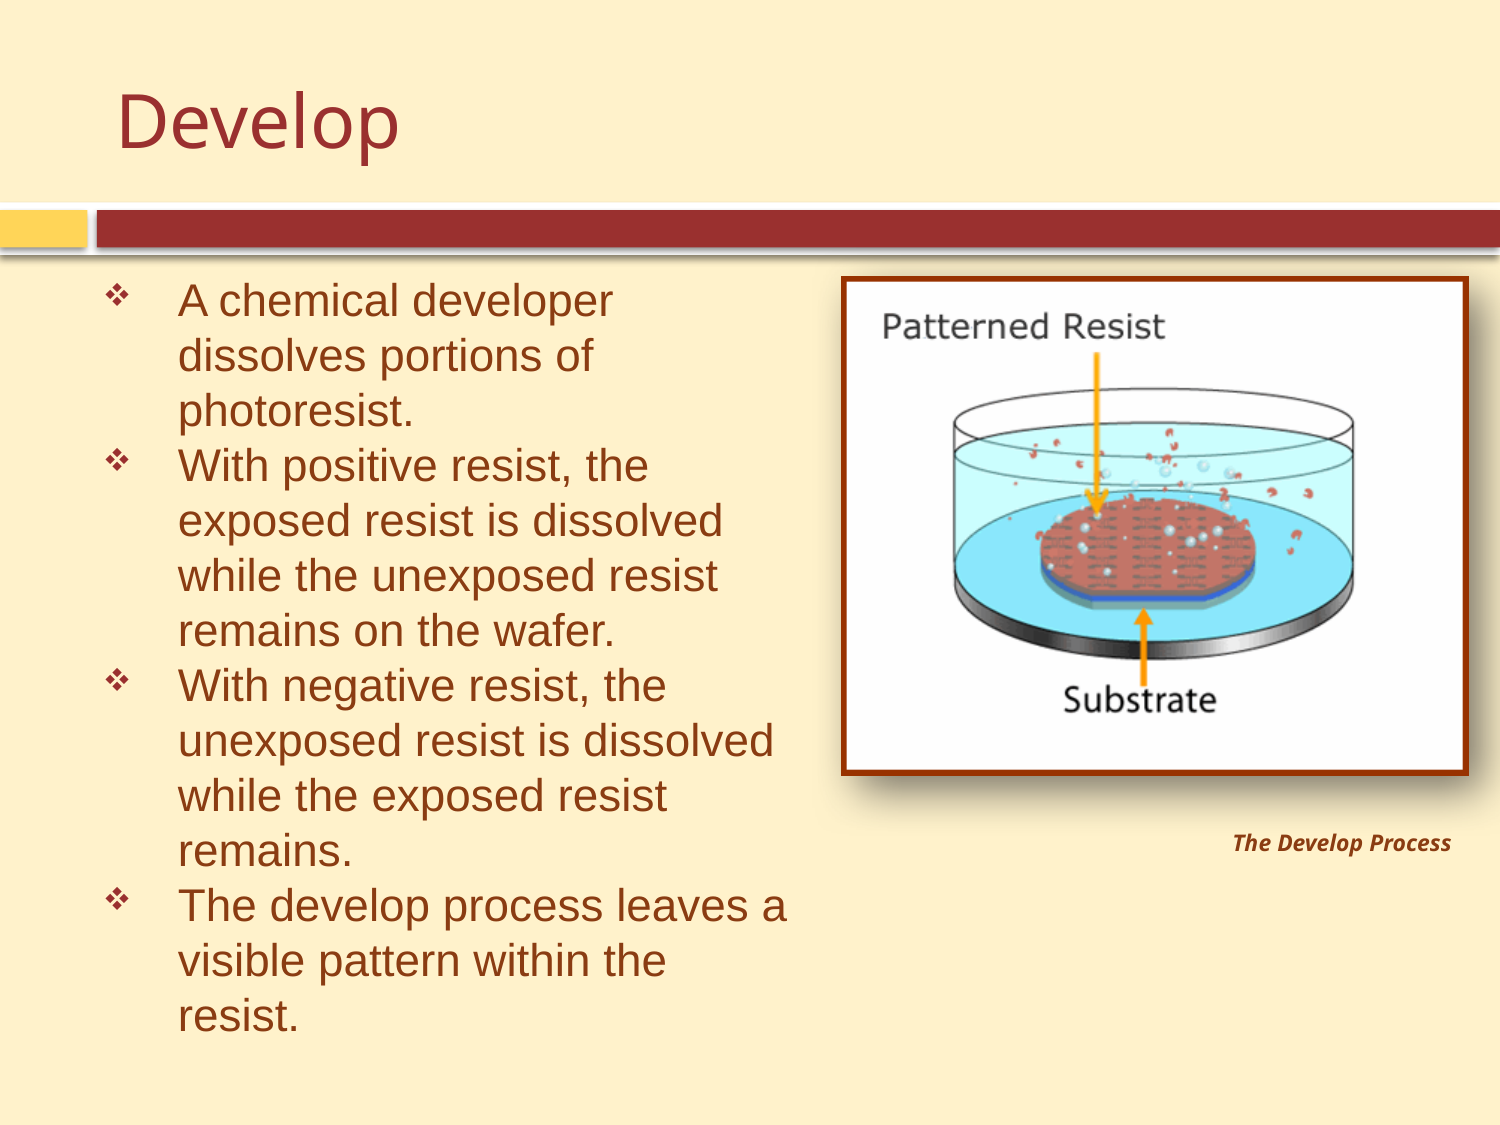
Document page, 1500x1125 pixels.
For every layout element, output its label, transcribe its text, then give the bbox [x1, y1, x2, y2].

title Develop [100, 37, 1438, 200]
text_box A chemical developer dissolves portions of photoresist. With positive resist, the exposed resist is dissolved while the unexposed resist remains on the wafer. With negative resist, the unexposed resist is dissolved while the exposed resist remains. The develop process leaves a visible pattern within the resist. [88, 263, 806, 1048]
text_box The Develop Process [1142, 821, 1467, 864]
picture [841, 276, 1469, 776]
